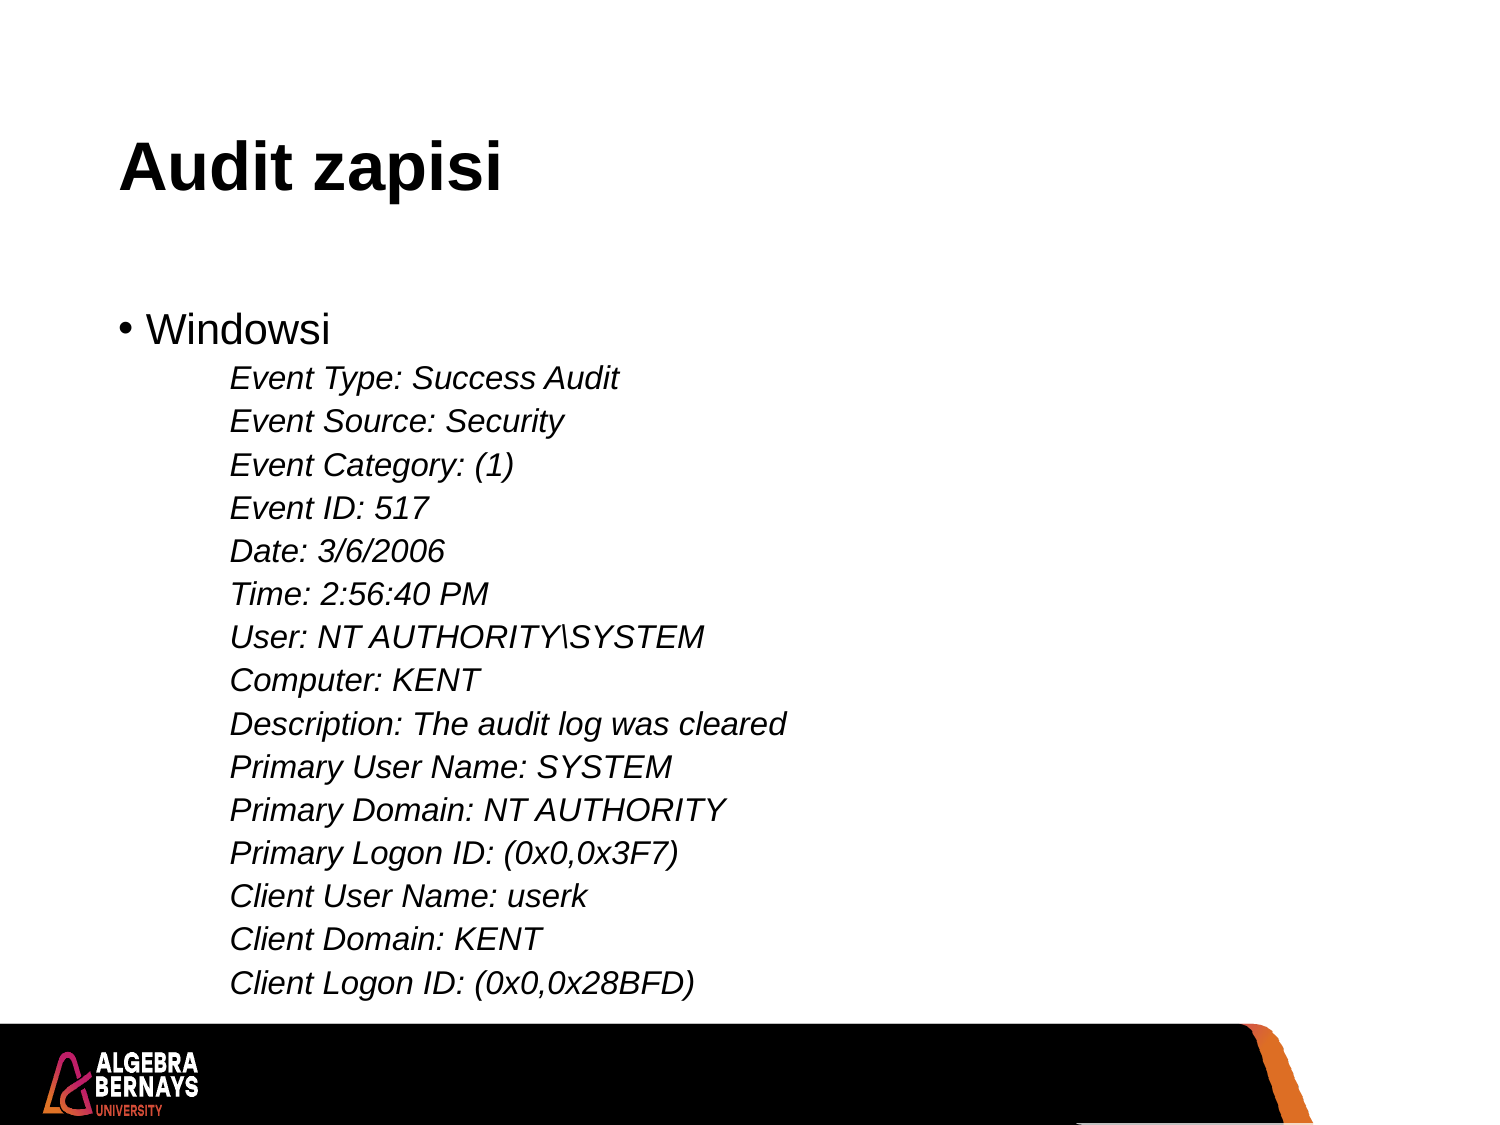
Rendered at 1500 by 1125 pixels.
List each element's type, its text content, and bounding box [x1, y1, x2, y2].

title Audit zapisi [103, 59, 1397, 278]
list Windowsi Event Type: Success Audit Event Source: Security Event Category: (1) Event ID: 517 Date: 3/6/2006 Time: 2:56:40 PM User: NT AUTHORITY\SYSTEM Computer: KENT Description: The audit log was cleared Primary User Name: SYSTEM Primary Domain: NT AUTHORITY Primary Logon ID: (0x0,0x3F7) Client User Name: userk Client Domain: KENT Client Logon ID: (0x0,0x28BFD) [103, 299, 1397, 1014]
picture [0, 1023, 1468, 1125]
